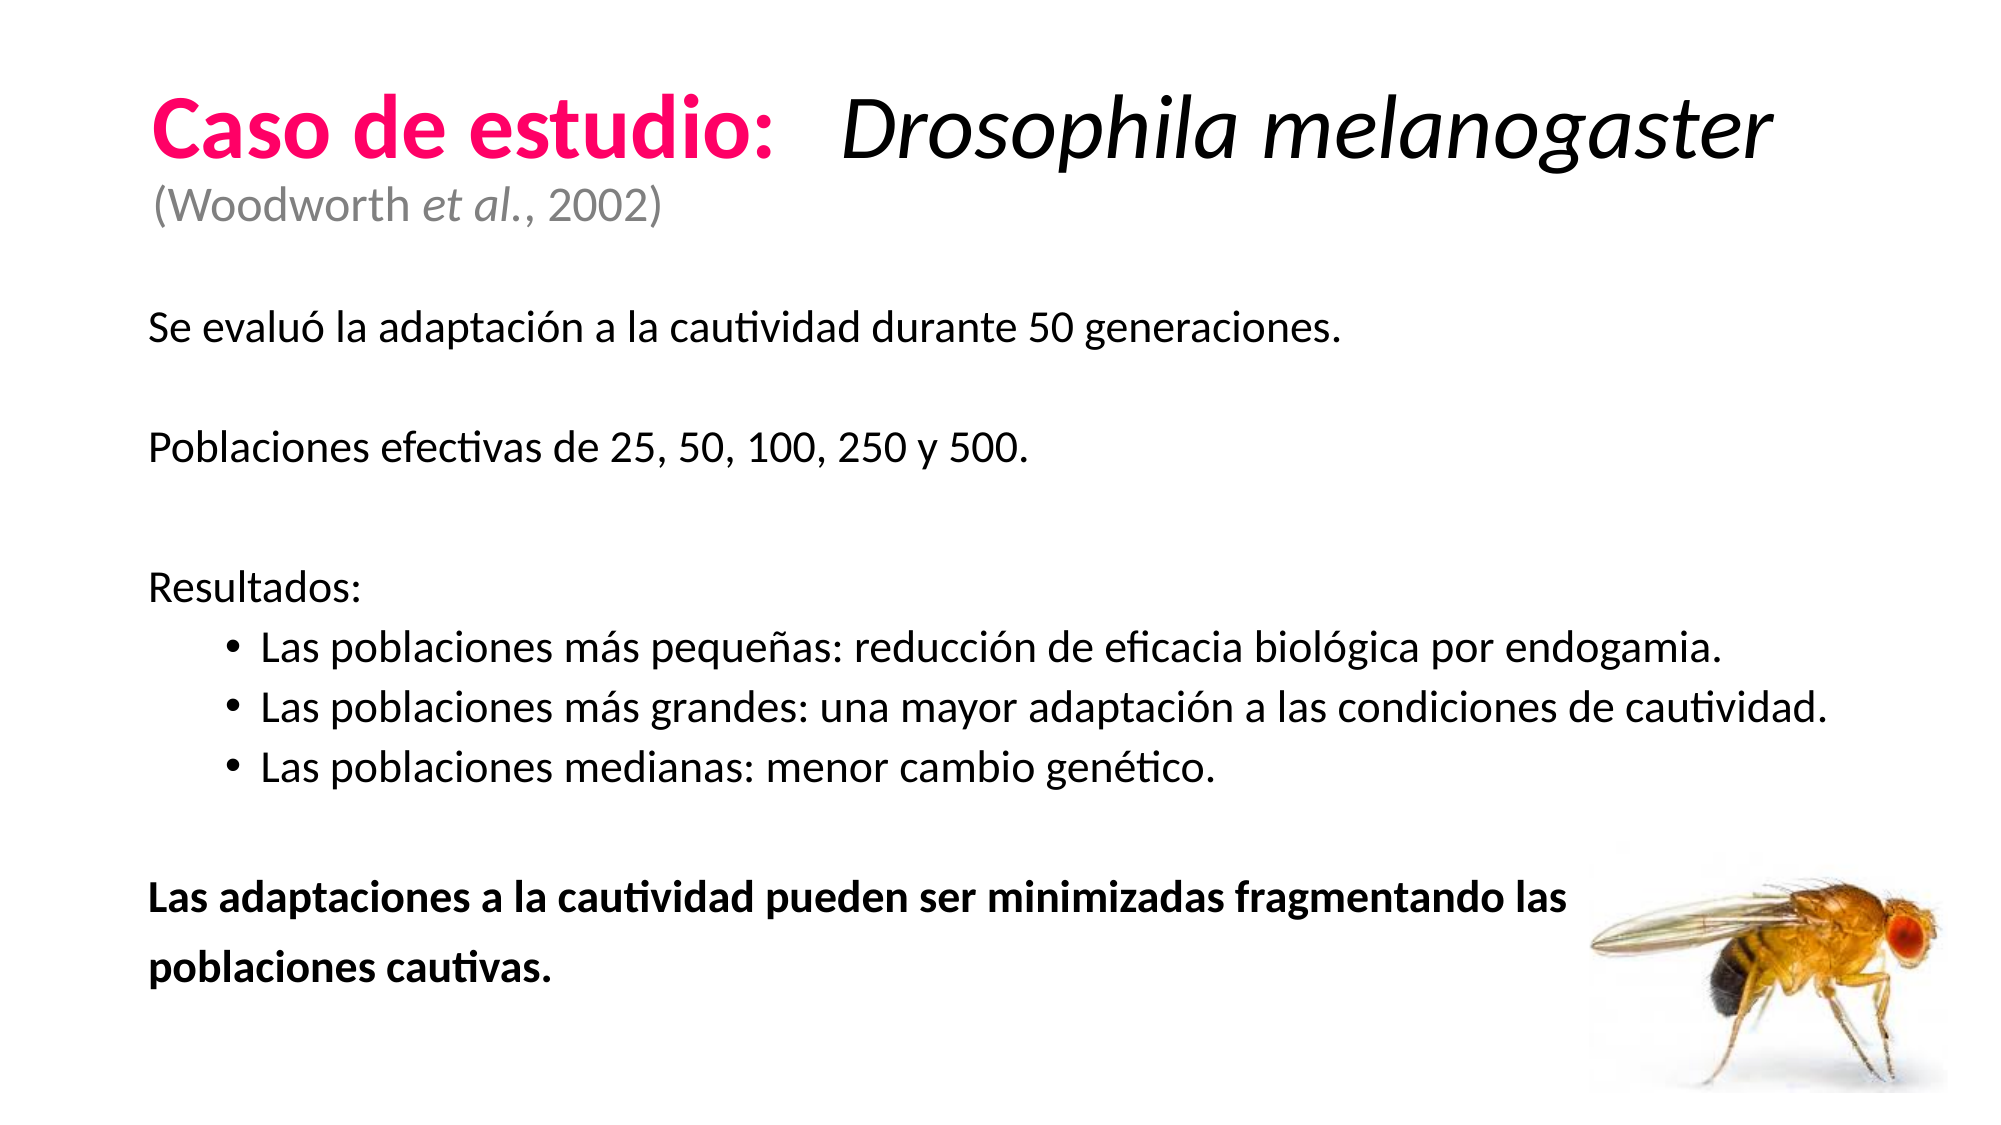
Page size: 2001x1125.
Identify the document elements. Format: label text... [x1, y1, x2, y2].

list Se evaluó la adaptación a la cautividad durante 50 generaciones. Poblaciones efectivas de 25, 50, 100, 250 y 500. Resultados: Las poblaciones más pequeñas: reducción de eficacia biológica por endogamia. Las poblaciones más grandes: una mayor adaptación a las condiciones de cautividad. Las poblaciones medianas: menor cambio genético. Las adaptaciones a la cautividad pueden ser minimizadas fragmentando las poblaciones cautivas. [133, 295, 1971, 1093]
title Caso de estudio: Drosophila melanogaster (Woodworth et al., 2002) [137, 47, 1863, 265]
picture [1588, 841, 1948, 1094]
